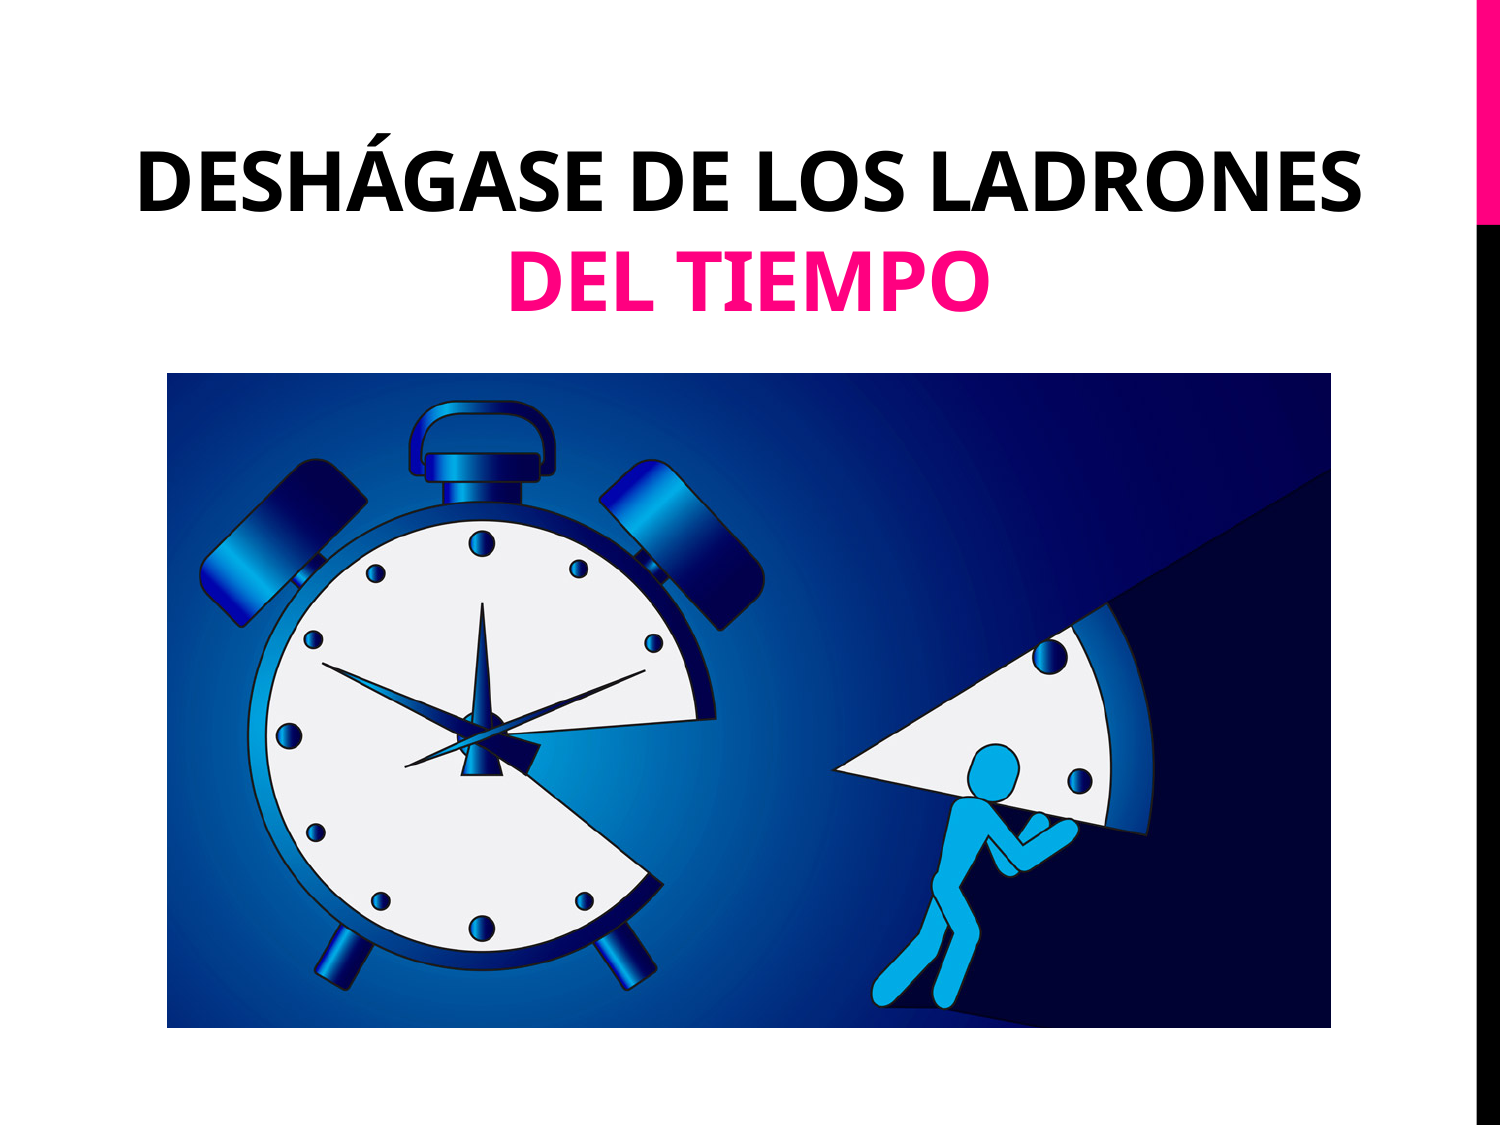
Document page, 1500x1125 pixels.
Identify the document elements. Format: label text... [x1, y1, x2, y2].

picture [167, 373, 1331, 1029]
title Deshágase de los ladrones del tiempo [102, 117, 1396, 336]
